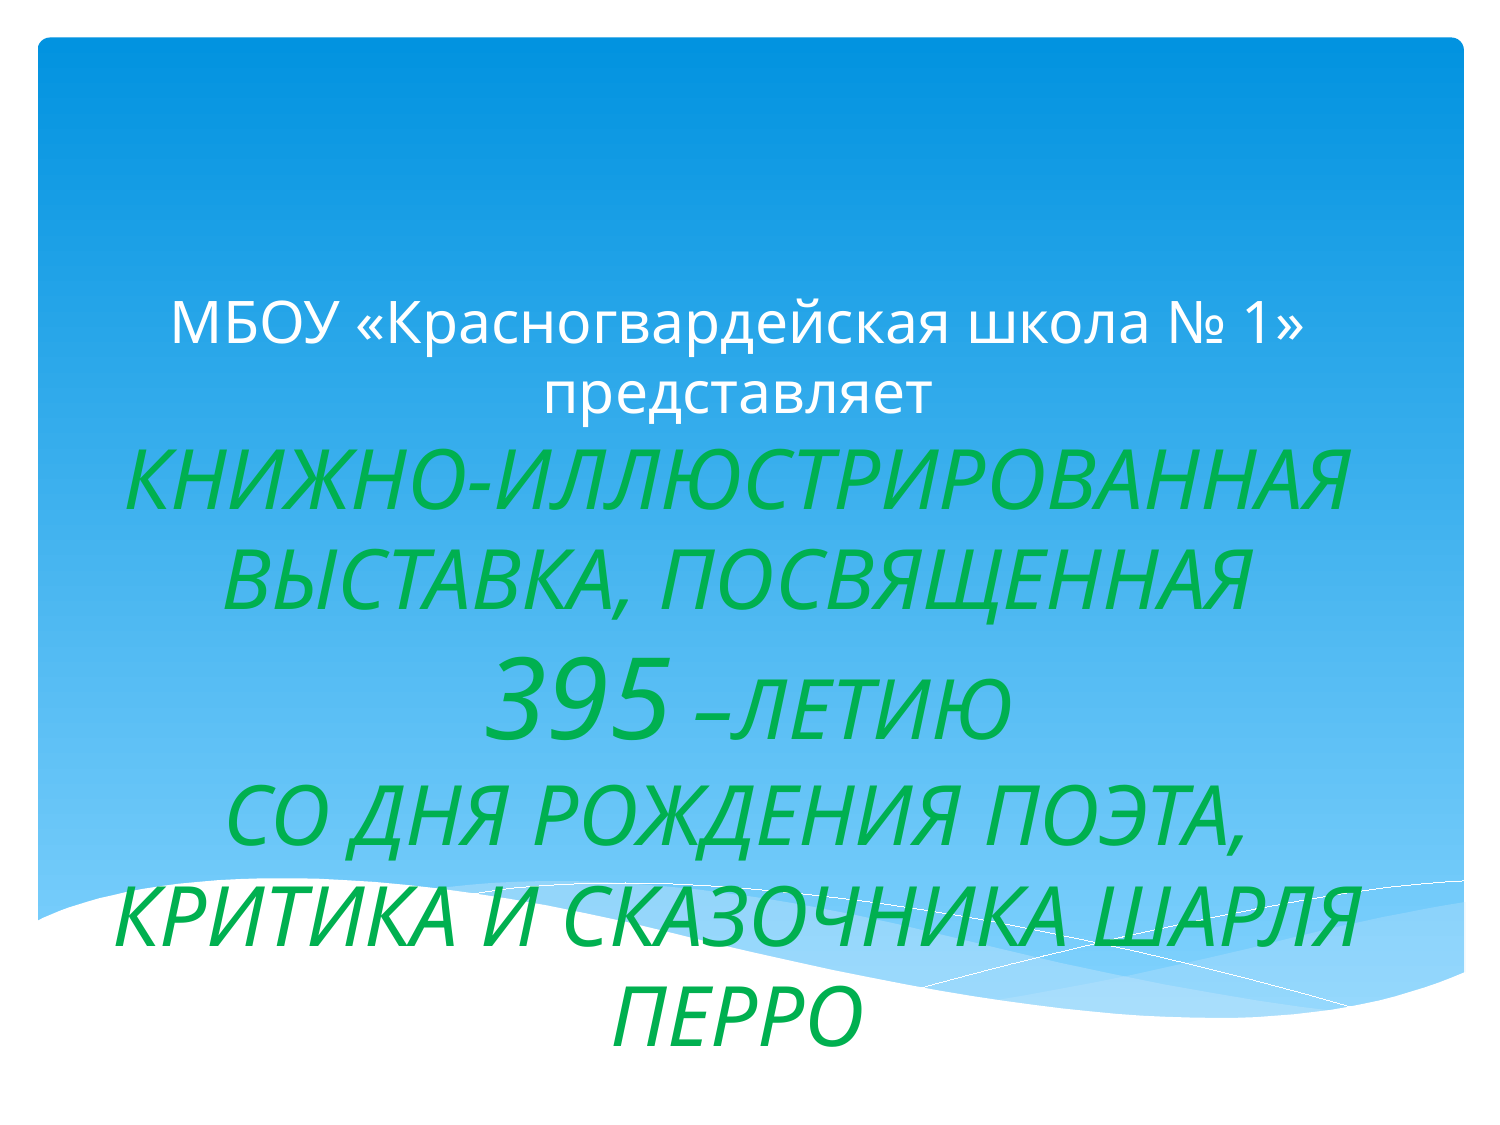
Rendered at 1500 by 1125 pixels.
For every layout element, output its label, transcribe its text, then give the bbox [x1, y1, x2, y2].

title МБОУ «Красногвардейская школа № 1» представляет КНИЖНО-ИЛЛЮСТРИРОВАННАЯ ВЫСТАВКА, ПОСВЯЩЕННАЯ 395 –ЛЕТИЮ СО ДНЯ РОЖДЕНИЯ ПОЭТА, КРИТИКА И СКАЗОЧНИКА ШАРЛЯ ПЕРРО [88, 262, 1388, 1071]
